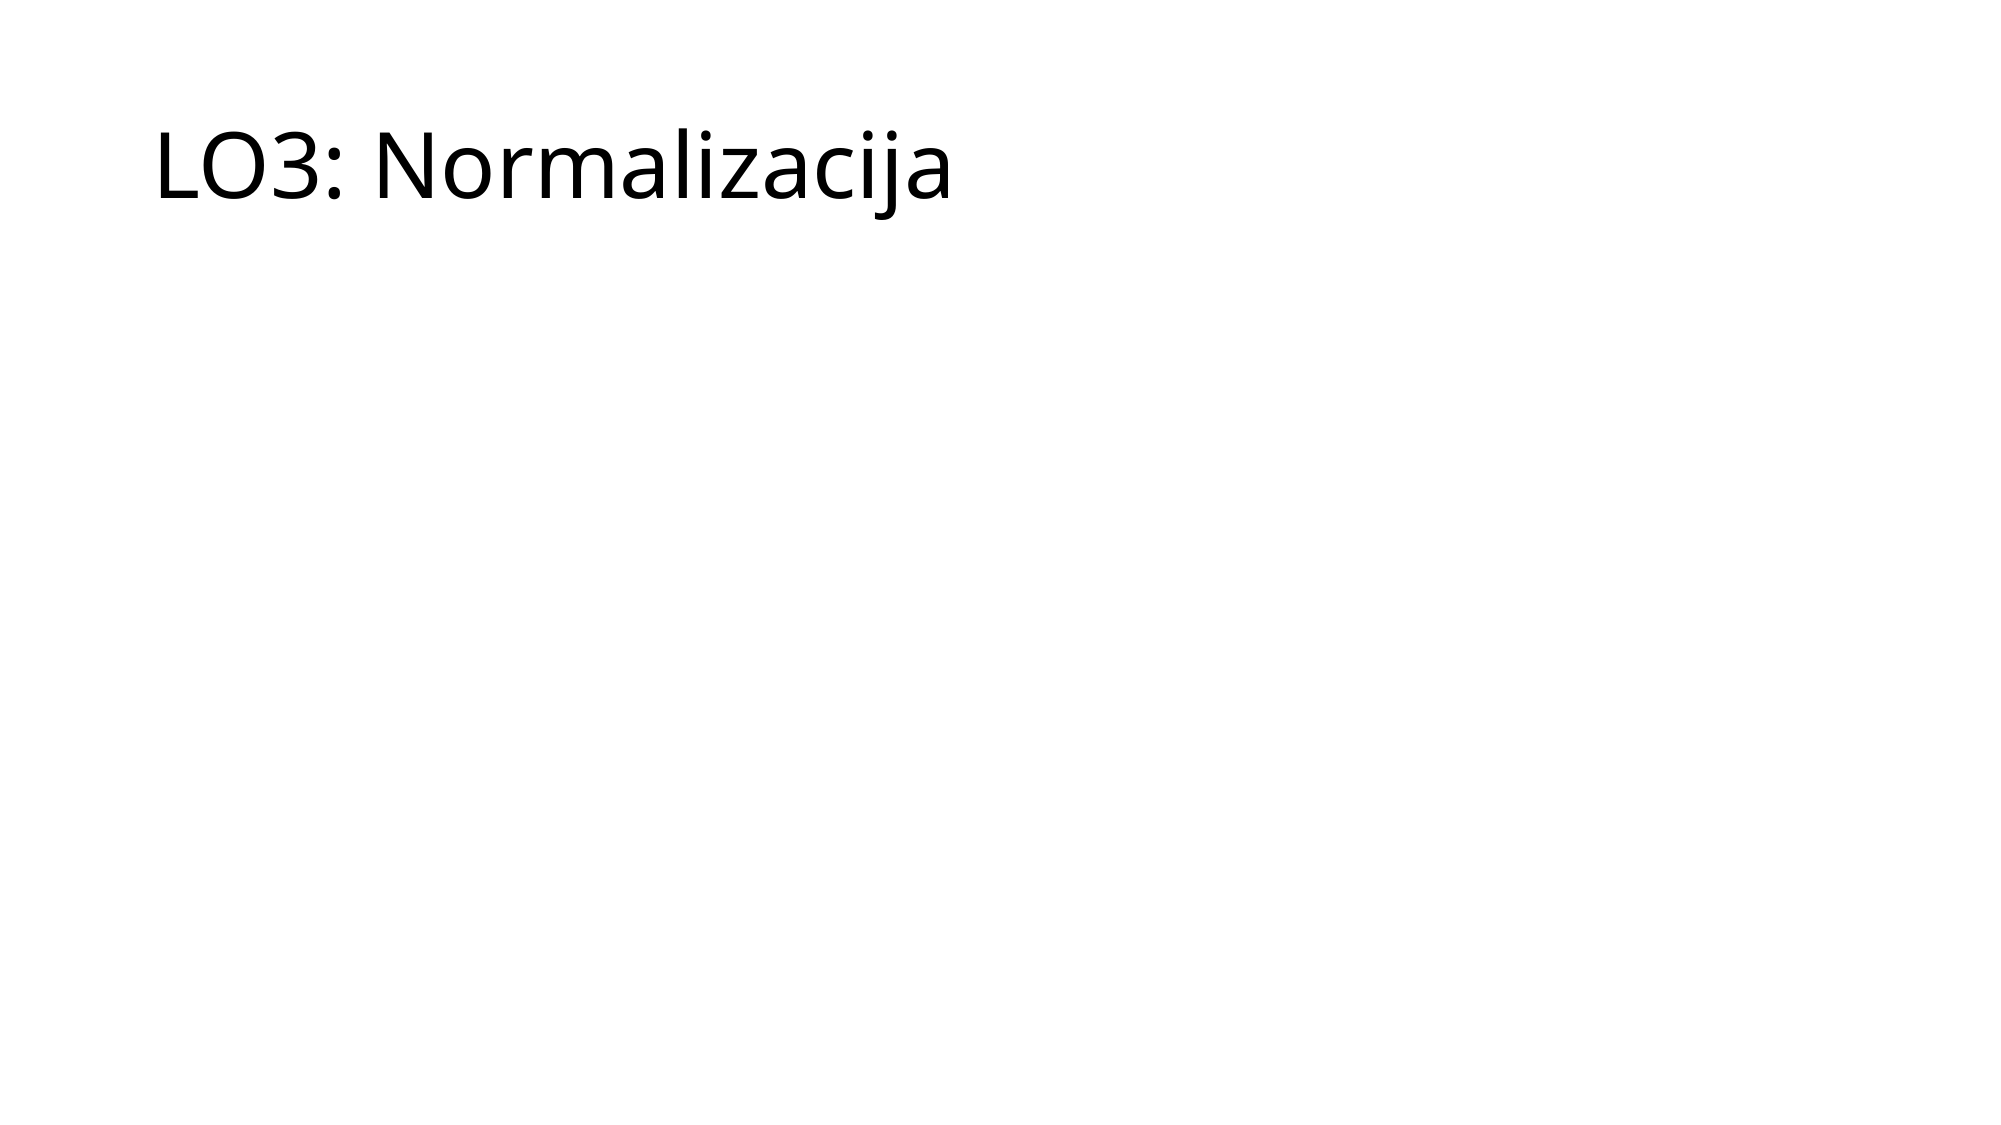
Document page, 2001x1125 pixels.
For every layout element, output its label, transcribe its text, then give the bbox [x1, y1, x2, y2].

title LO3: Normalizacija [137, 59, 1863, 278]
